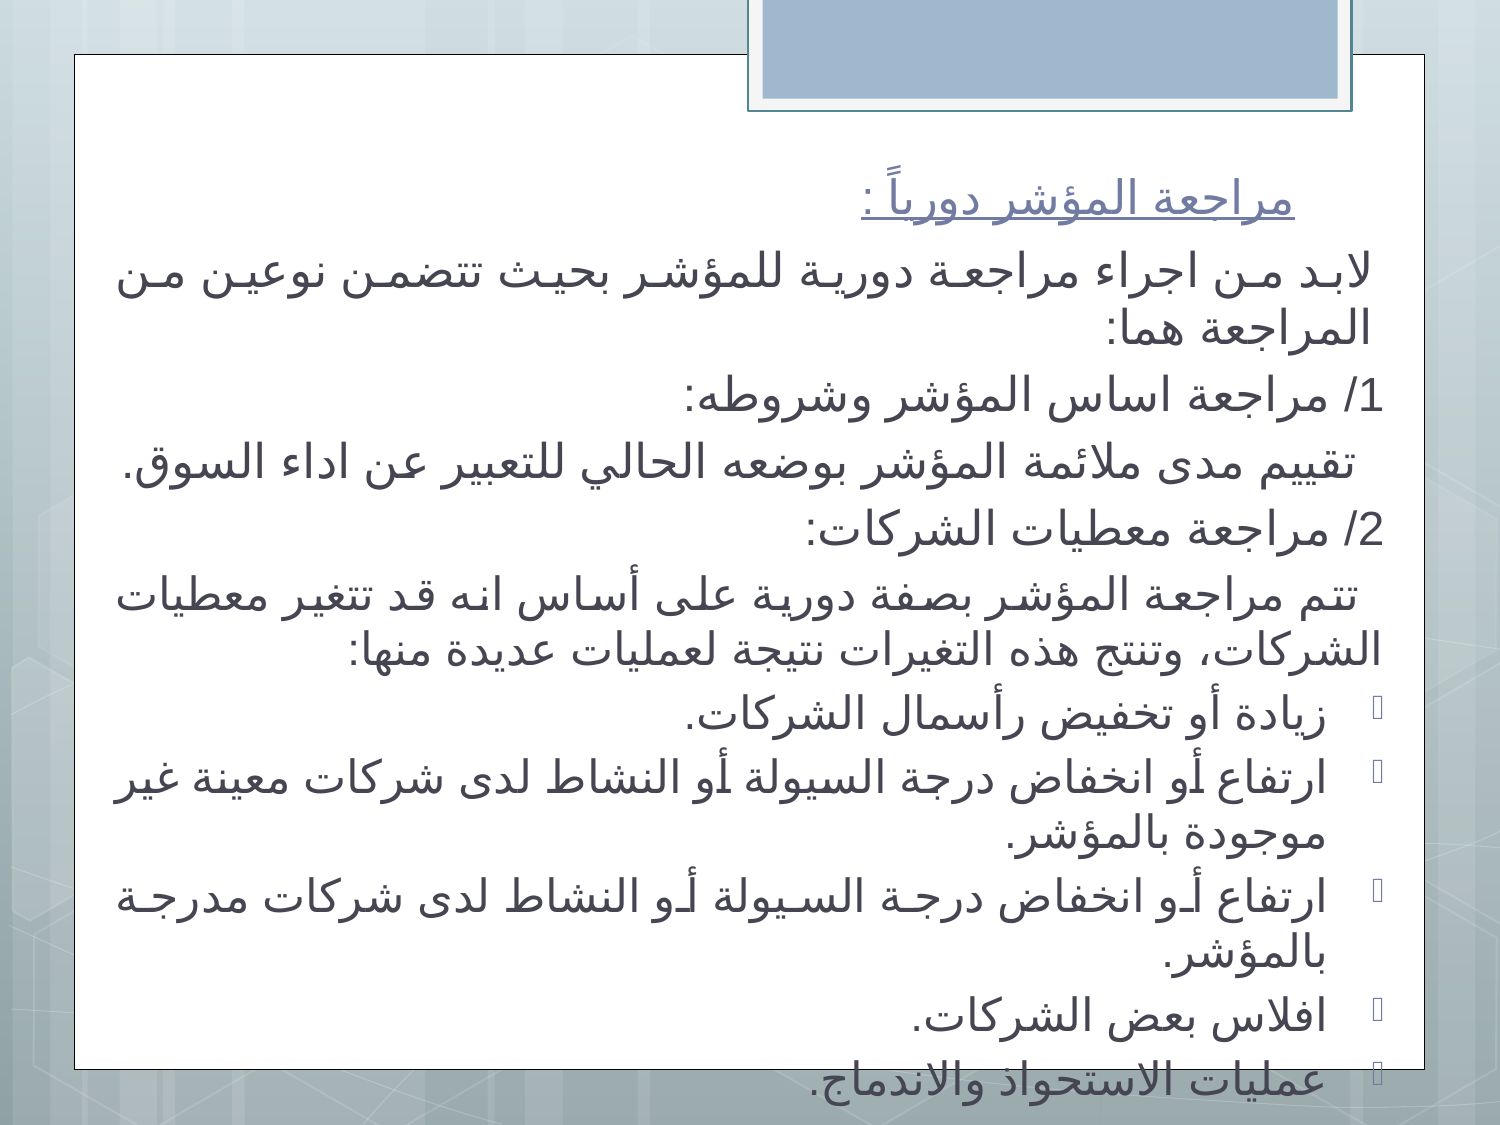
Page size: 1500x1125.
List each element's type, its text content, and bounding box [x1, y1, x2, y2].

list لابد من اجراء مراجعة دورية للمؤشر بحيث تتضمن نوعين من المراجعة هما: 1/ مراجعة اساس المؤشر وشروطه: تقييم مدى ملائمة المؤشر بوضعه الحالي للتعبير عن اداء السوق. 2/ مراجعة معطيات الشركات: تتم مراجعة المؤشر بصفة دورية على أساس انه قد تتغير معطيات الشركات، وتنتج هذه التغيرات نتيجة لعمليات عديدة منها: زيادة أو تخفيض رأسمال الشركات. ارتفاع أو انخفاض درجة السيولة أو النشاط لدى شركات معينة غير موجودة بالمؤشر. ارتفاع أو انخفاض درجة السيولة أو النشاط لدى شركات مدرجة بالمؤشر. افلاس بعض الشركات. عمليات الاستحواذ والاندماج. [100, 231, 1400, 1035]
title مراجعة المؤشر دورياً : [167, 125, 1321, 231]
